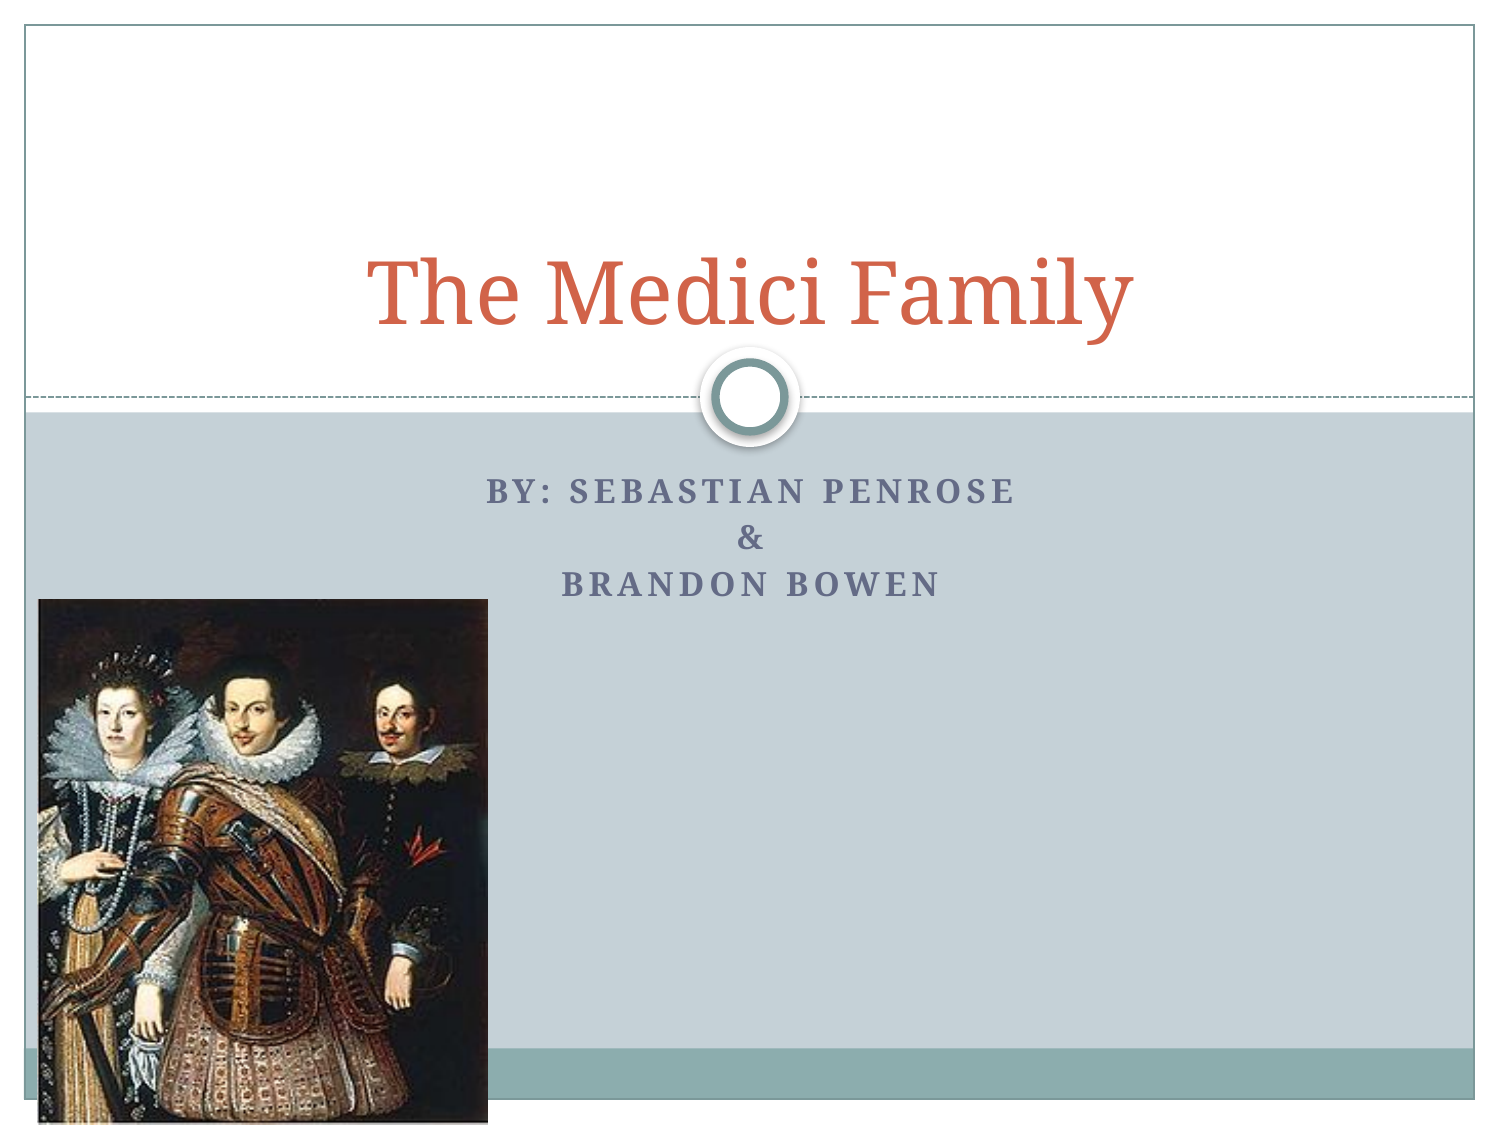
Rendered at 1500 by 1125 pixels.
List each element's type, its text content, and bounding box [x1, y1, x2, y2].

subtitle By: Sebastian Penrose & Brandon Bowen [225, 462, 1275, 750]
picture [37, 599, 488, 1125]
text_box [10, 0, 286, 181]
title The Medici Family [112, 62, 1388, 350]
